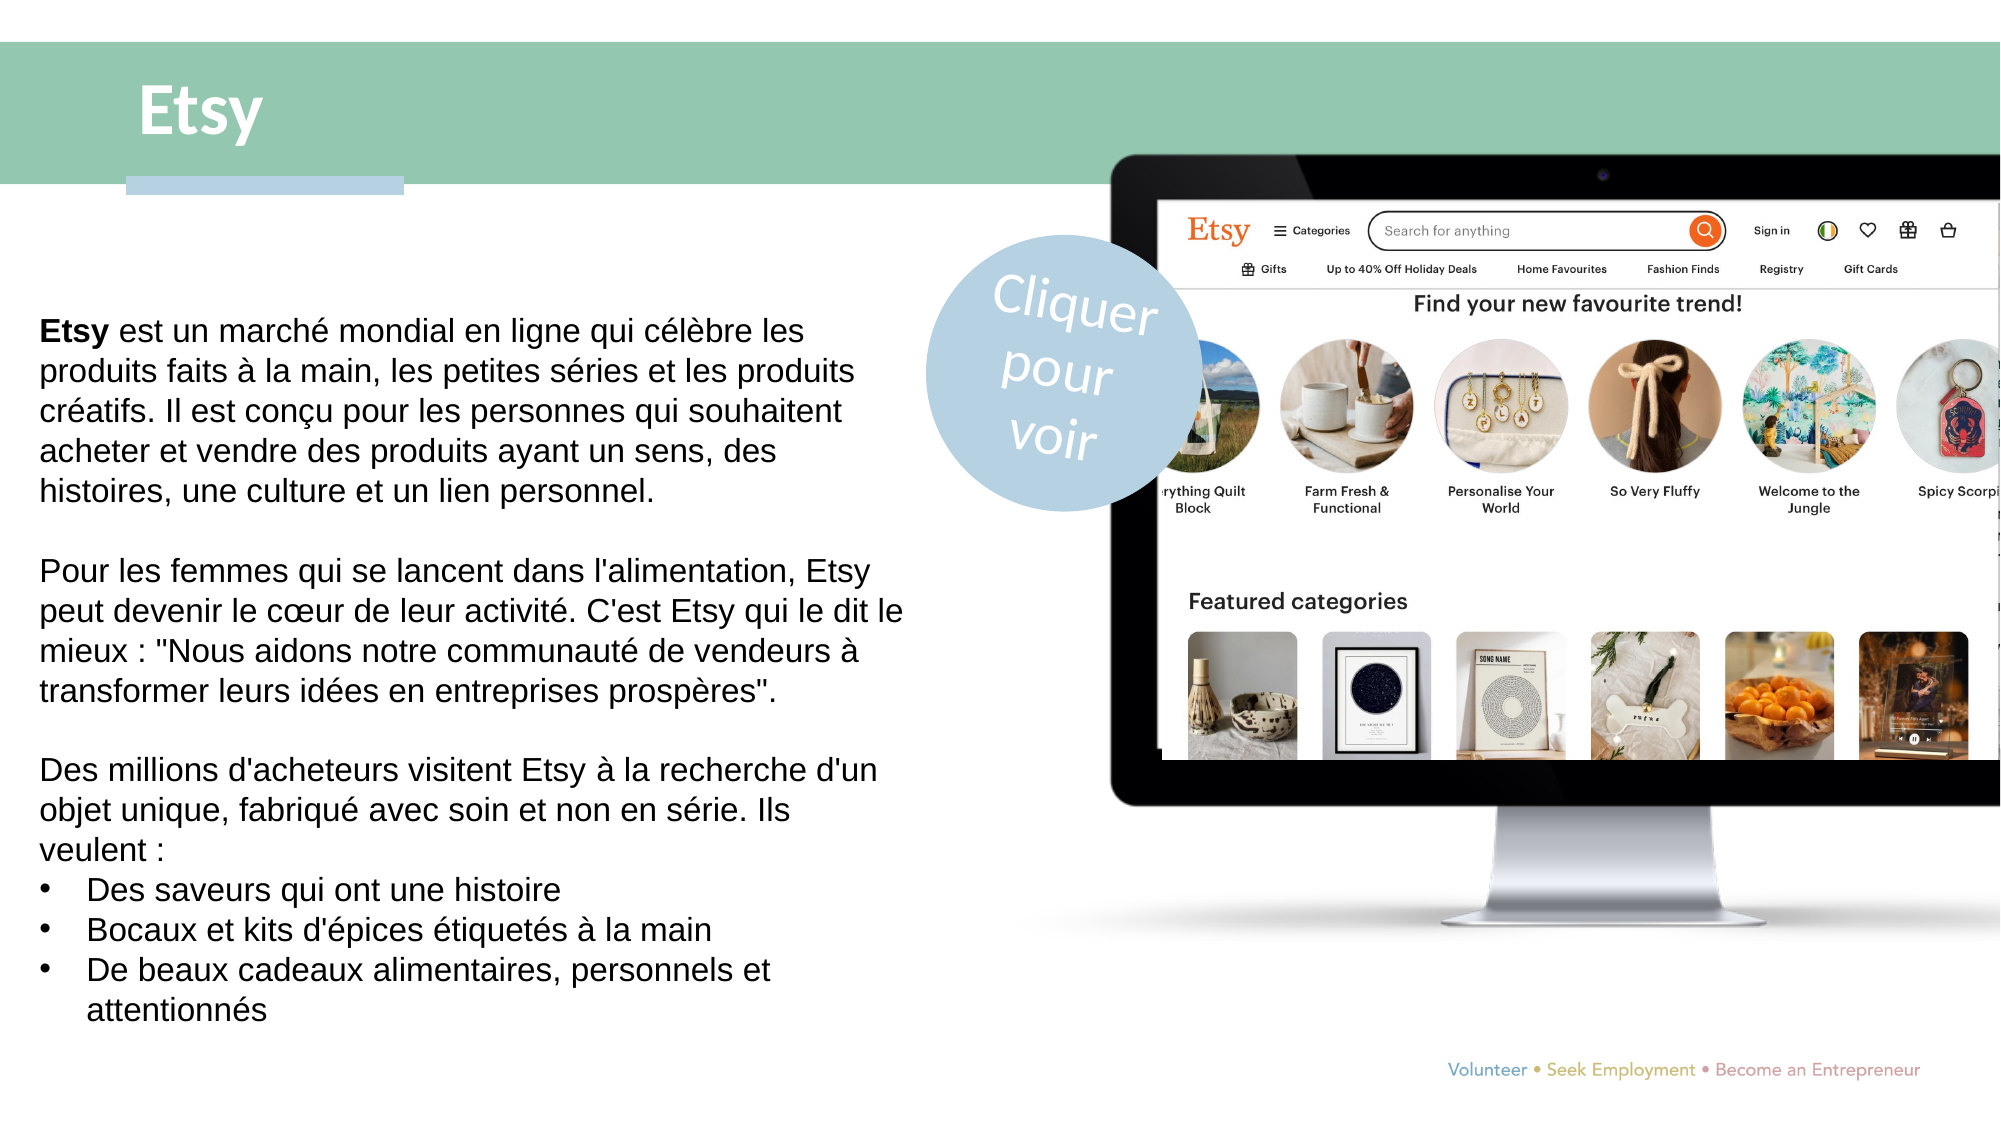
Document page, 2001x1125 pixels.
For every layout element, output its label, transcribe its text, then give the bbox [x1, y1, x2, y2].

list Etsy [123, 51, 1913, 170]
picture [1418, 1046, 1971, 1103]
picture [1162, 140, 2001, 999]
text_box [973, 512, 2000, 999]
text_box Etsy est un marché mondial en ligne qui célèbre les produits faits à la main, les petites séries et les produits créatifs. Il est conçu pour les personnes qui souhaitent acheter et vendre des produits ayant un sens, des histoires, une culture et un lien personnel. Pour les femmes qui se lancent dans l'alimentation, Etsy peut devenir le cœur de leur activité. C'est Etsy qui le dit le mieux : "Nous aidons notre communauté de vendeurs à transformer leurs idées en entreprises prospères". Des millions d'acheteurs visitent Etsy à la recherche d'un objet unique, fabriqué avec soin et non en série. Ils veulent : Des saveurs qui ont une histoire Bocaux et kits d'épices étiquetés à la main De beaux cadeaux alimentaires, personnels et attentionnés [24, 301, 934, 1036]
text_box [925, 234, 1203, 512]
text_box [973, 140, 2000, 234]
